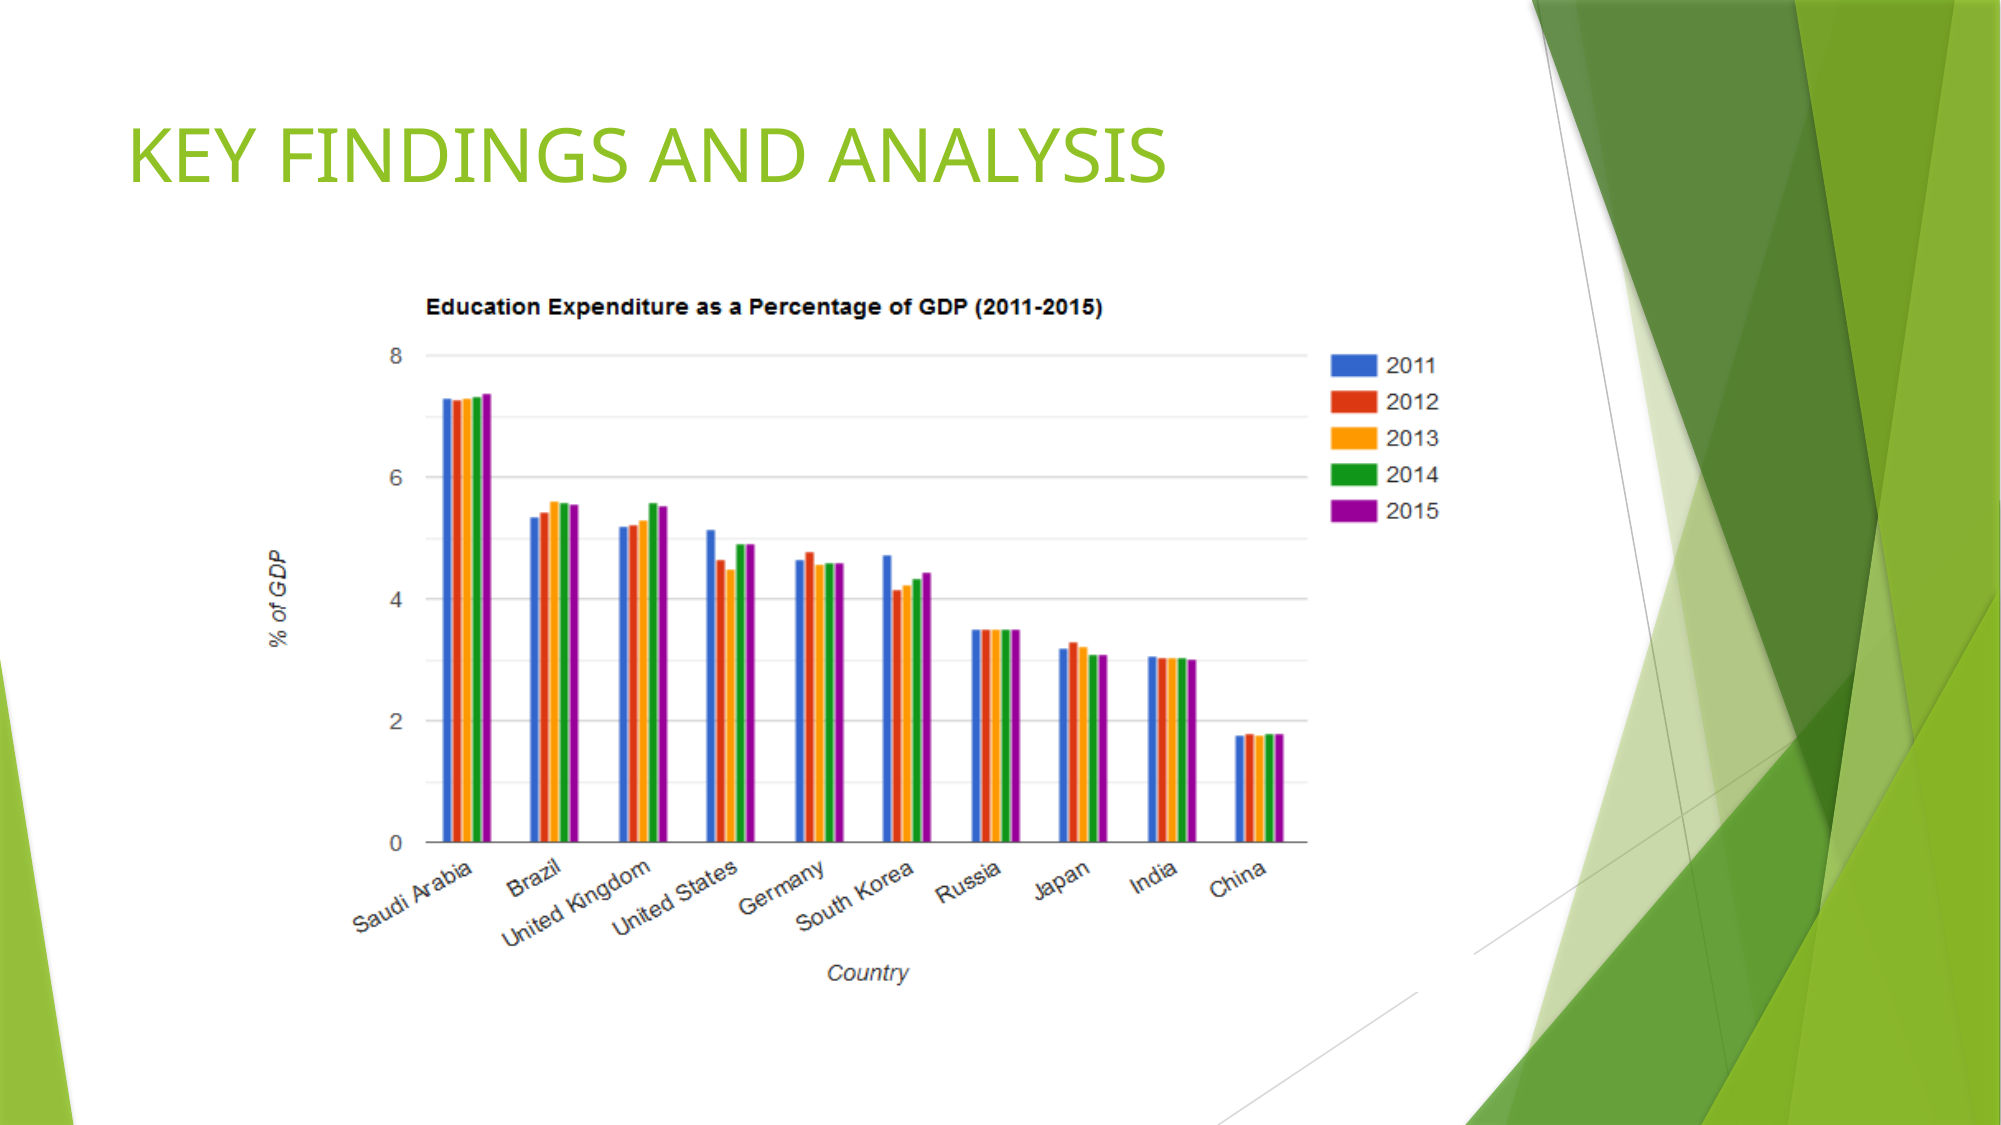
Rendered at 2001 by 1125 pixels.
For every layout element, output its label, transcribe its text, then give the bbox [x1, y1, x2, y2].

title KEY FINDINGS AND ANALYSIS [111, 99, 1522, 317]
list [202, 230, 1475, 992]
